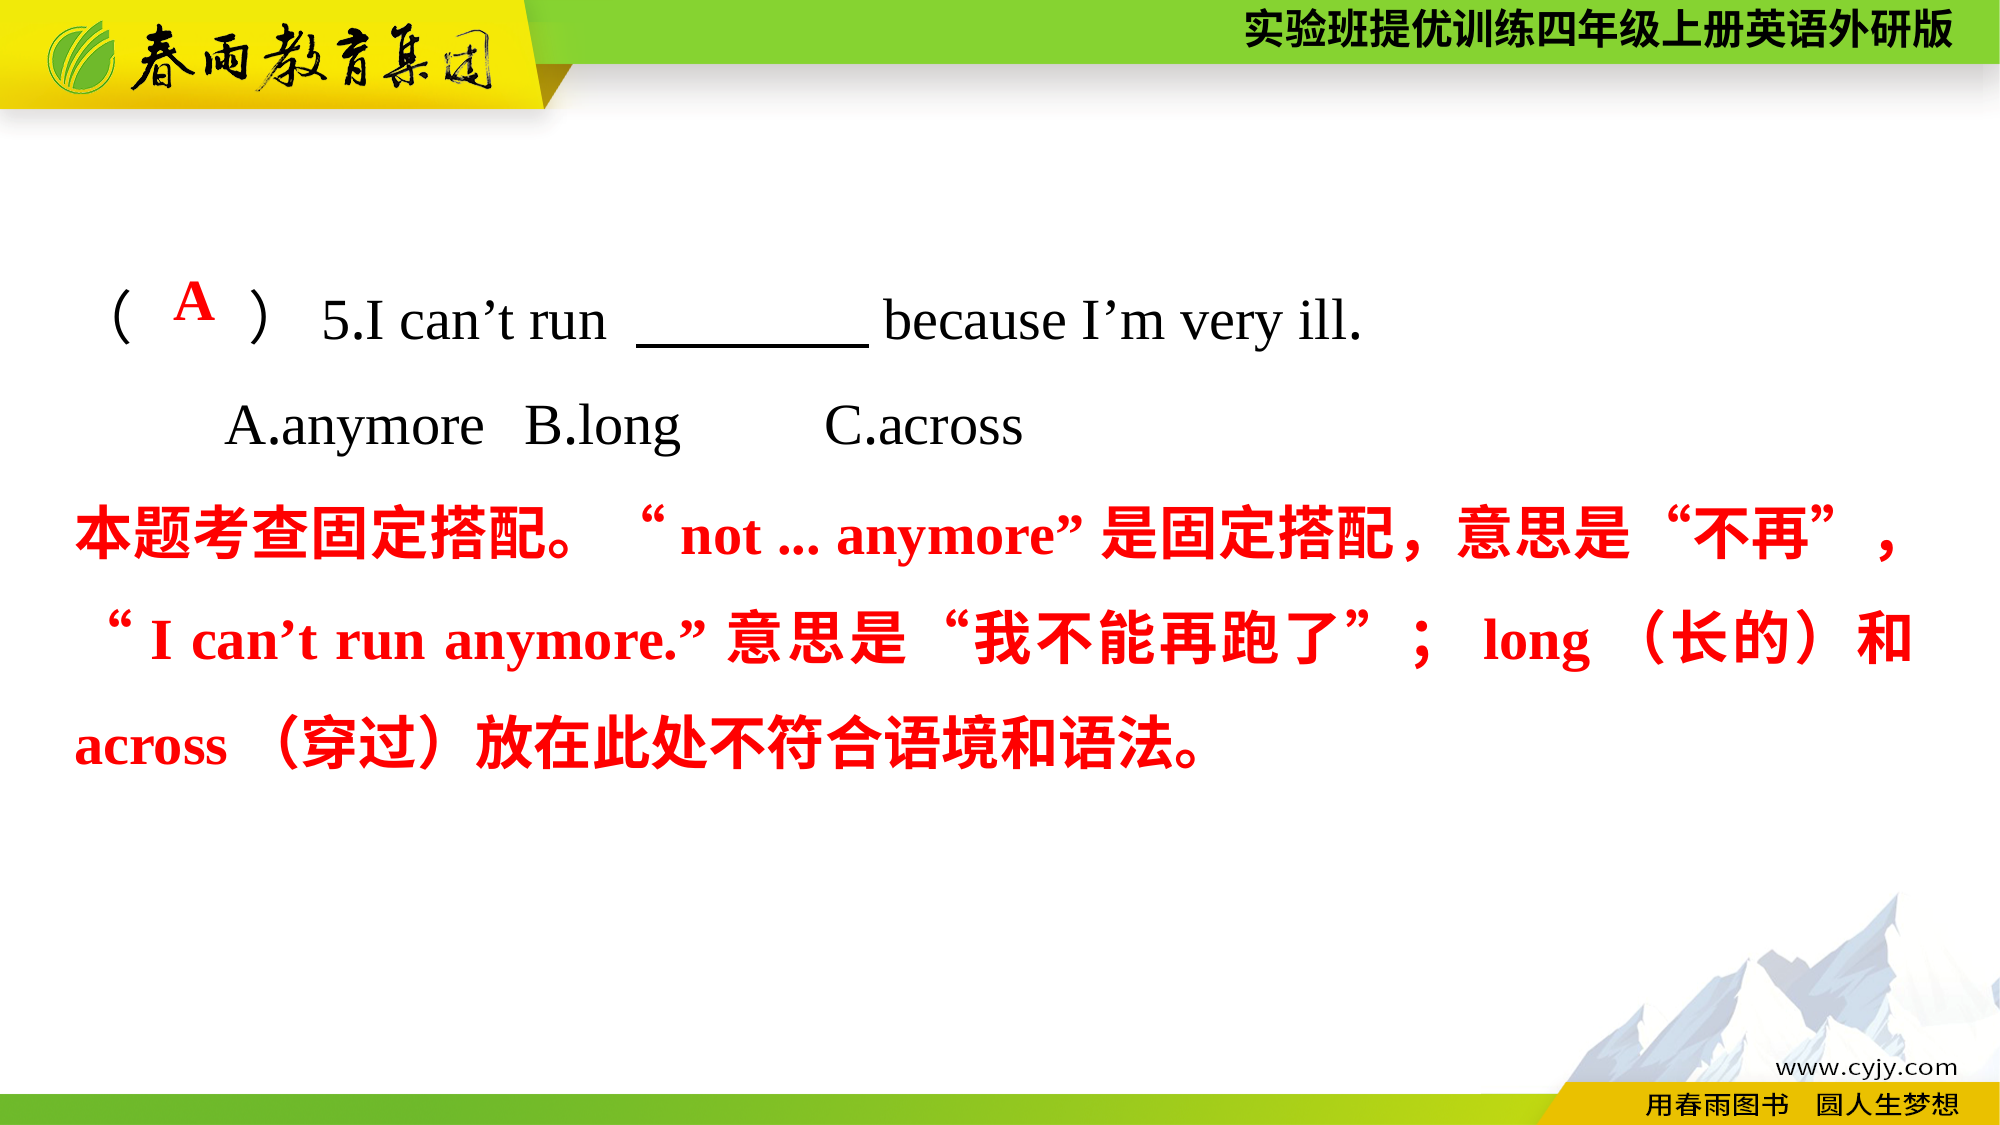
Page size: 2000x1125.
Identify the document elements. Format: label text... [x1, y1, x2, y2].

picture [0, 0, 2000, 1125]
text_box A [158, 254, 230, 340]
list （ ）5.I can’t run because I’m very ill. A.anymore B.long C.across [59, 238, 1944, 453]
text_box 本题考查固定搭配。“not ... anymore”是固定搭配，意思是“不再”，“I can’t run anymore.”意思是“我不能再跑了”；long（长的）和across（穿过）放在此处不符合语境和语法。 [59, 453, 1944, 784]
